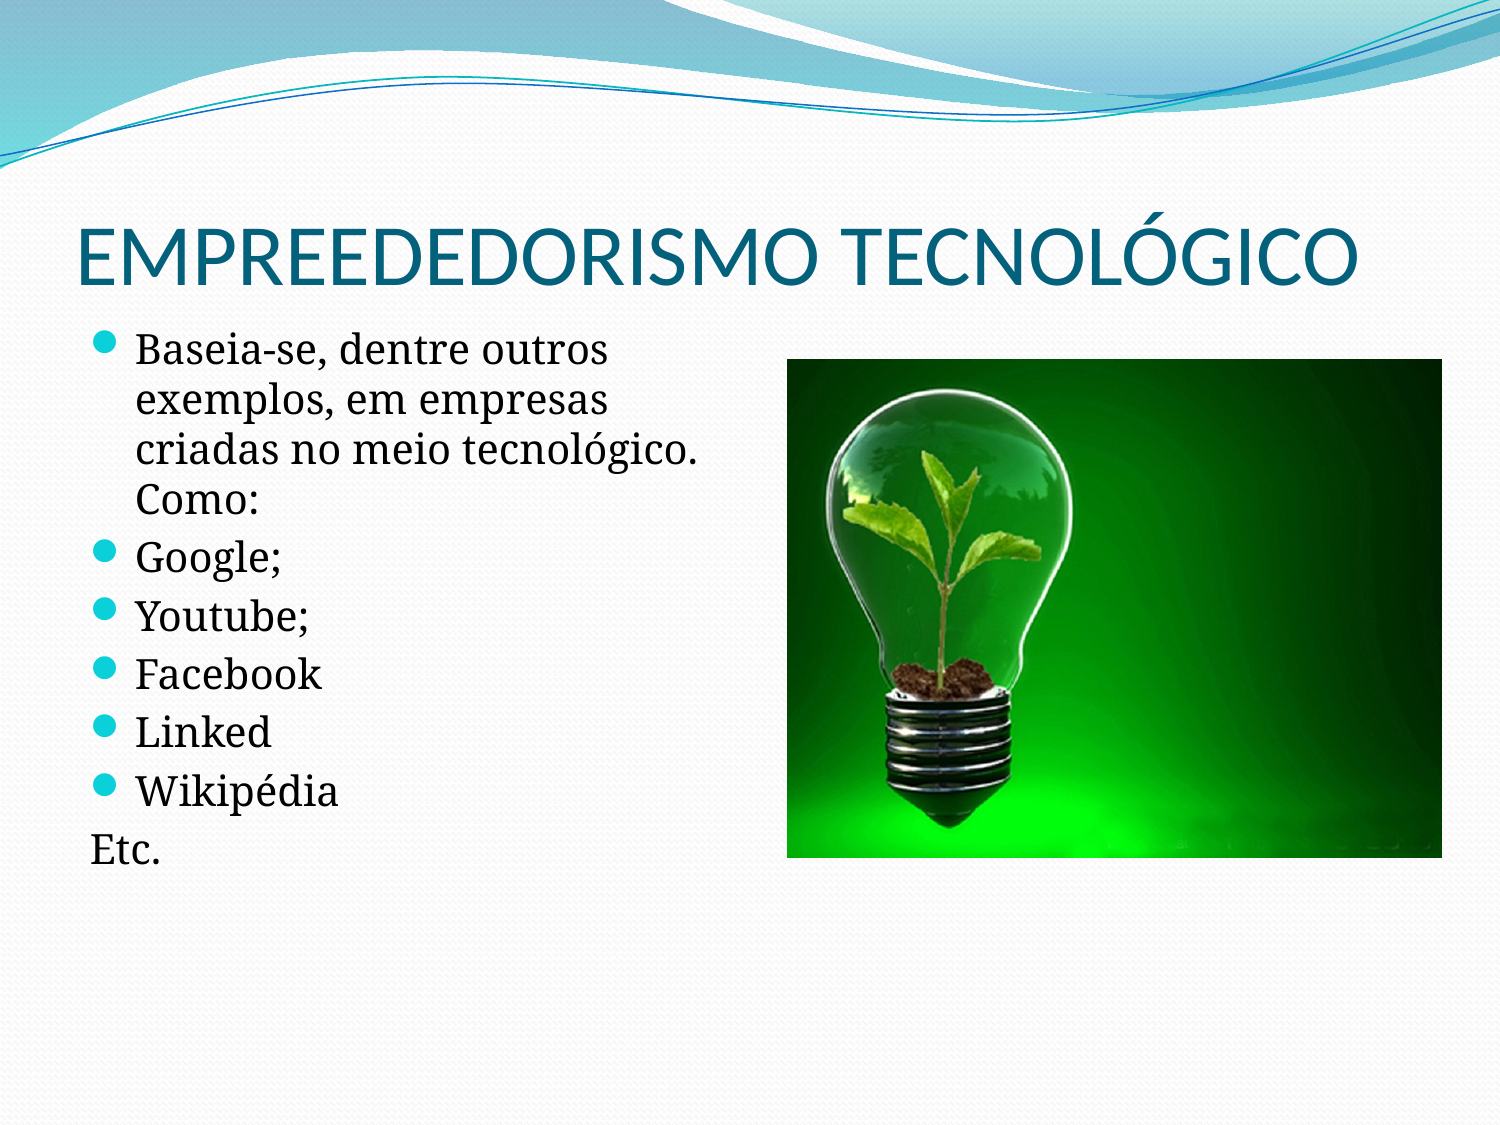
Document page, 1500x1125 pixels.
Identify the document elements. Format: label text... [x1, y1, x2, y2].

title EMPREEDEDORISMO TECNOLÓGICO [75, 115, 1425, 303]
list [787, 359, 1442, 859]
list Baseia-se, dentre outros exemplos, em empresas criadas no meio tecnológico. Como: Google; Youtube; Facebook Linked Wikipédia Etc. [75, 314, 738, 1043]
